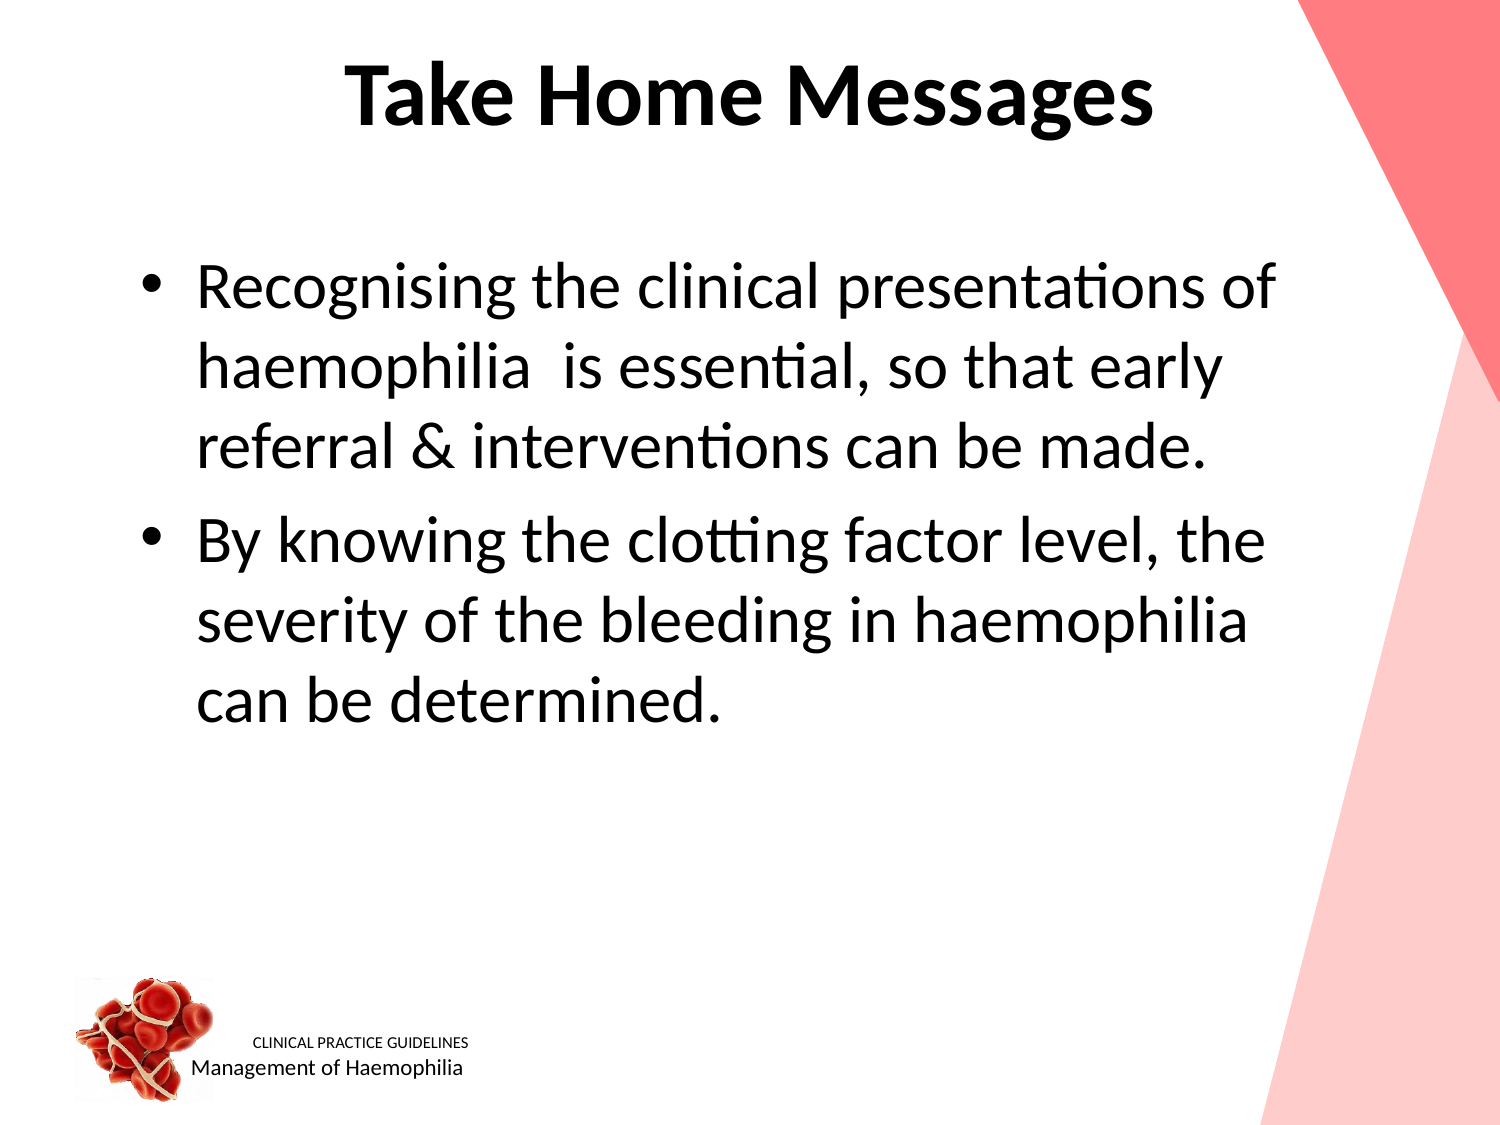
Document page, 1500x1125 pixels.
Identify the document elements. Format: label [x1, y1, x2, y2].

text_box [74, 0, 1500, 1125]
